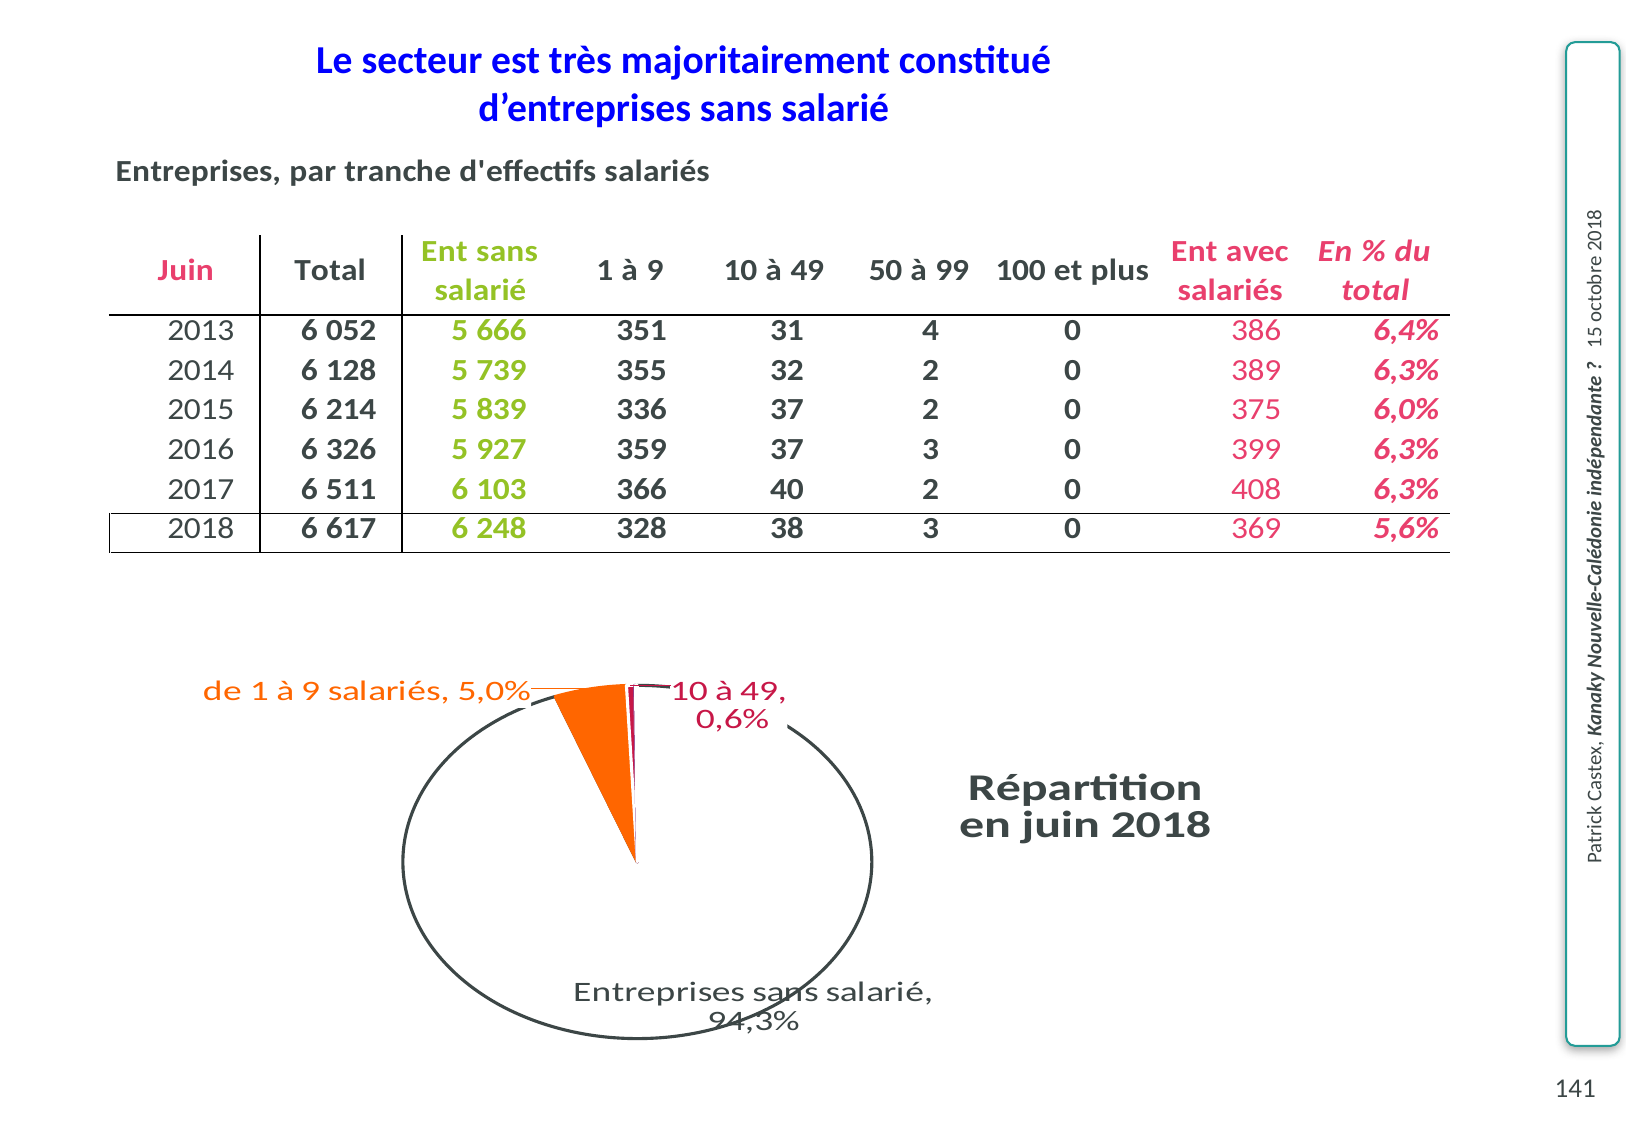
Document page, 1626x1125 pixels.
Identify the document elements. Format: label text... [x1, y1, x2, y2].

chart [108, 621, 1382, 1100]
text_box Le secteur est très majoritairement constitué d’entreprises sans salarié [277, 27, 1091, 137]
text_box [108, 155, 1453, 555]
